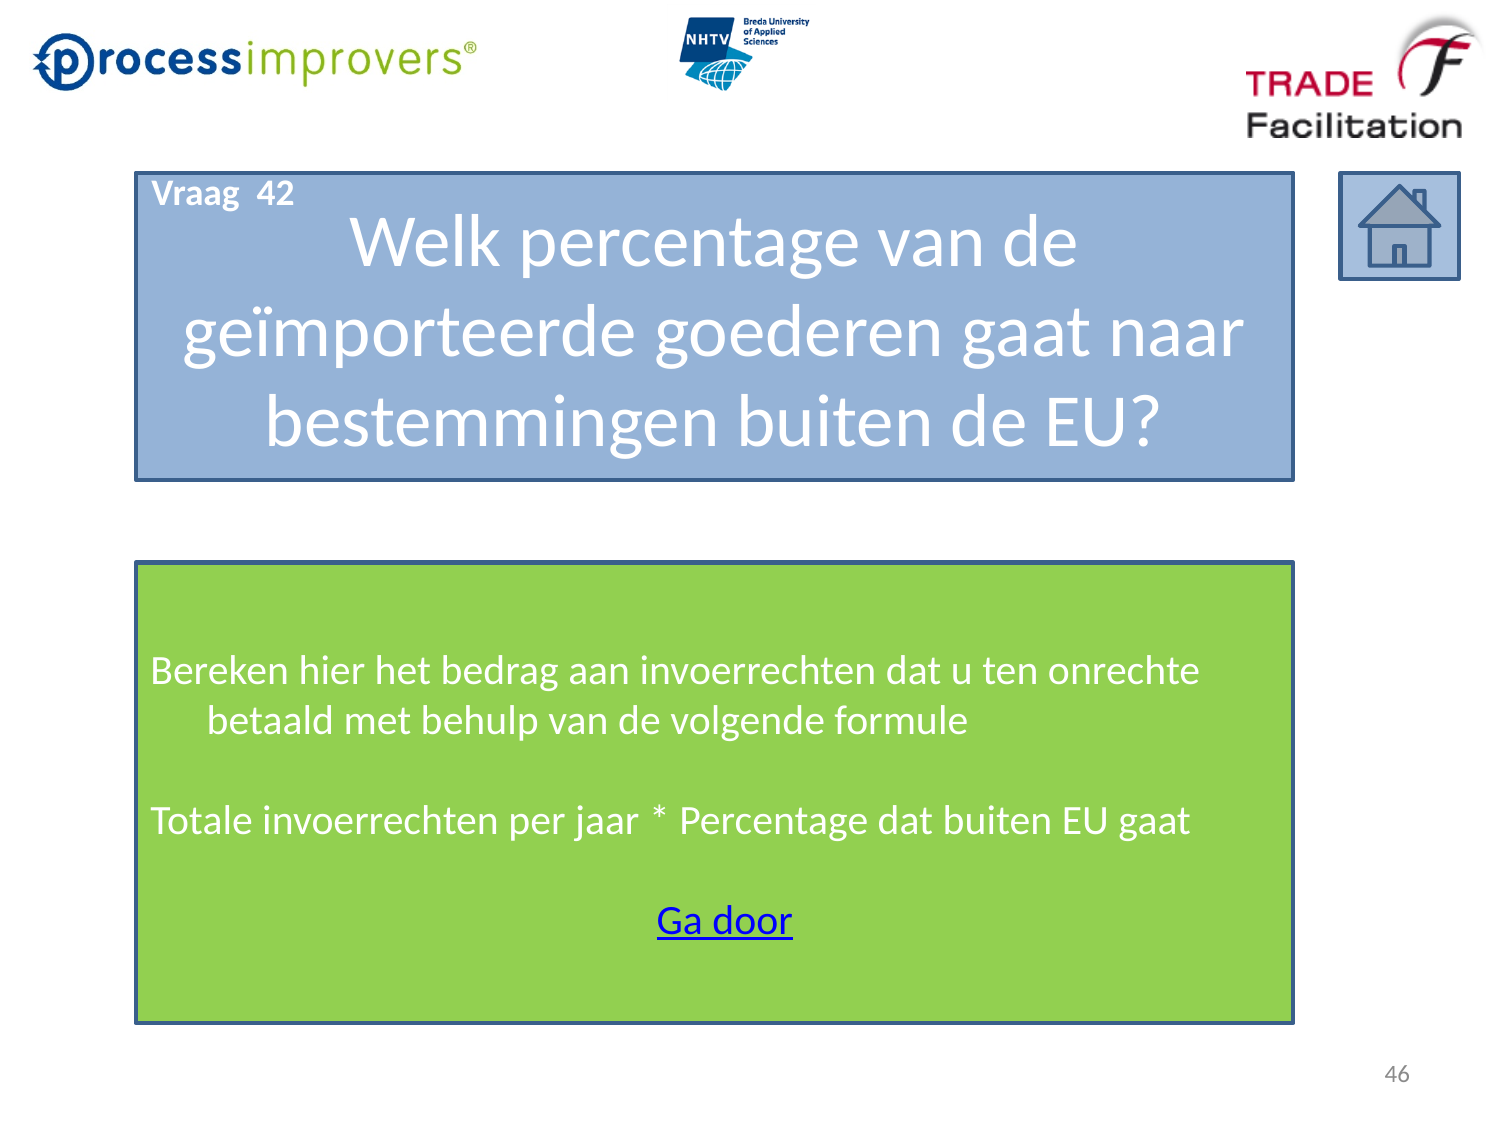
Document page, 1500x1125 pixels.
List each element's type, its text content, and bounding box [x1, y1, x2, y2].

picture [29, 30, 479, 93]
text_box [1338, 171, 1461, 281]
slide_number 46 [1074, 1042, 1425, 1103]
text_box Bereken hier het bedrag aan invoerrechten dat u ten onrechte betaald met behulp van de volgende formule Totale invoerrechten per jaar * Percentage dat buiten EU gaat Ga door [134, 560, 1295, 1025]
text_box Vraag 42 [136, 160, 310, 221]
picture [667, 4, 816, 103]
text_box Welk percentage van de geïmporteerde goederen gaat naar bestemmingen buiten de EU? [134, 171, 1295, 482]
picture [1246, 10, 1487, 138]
